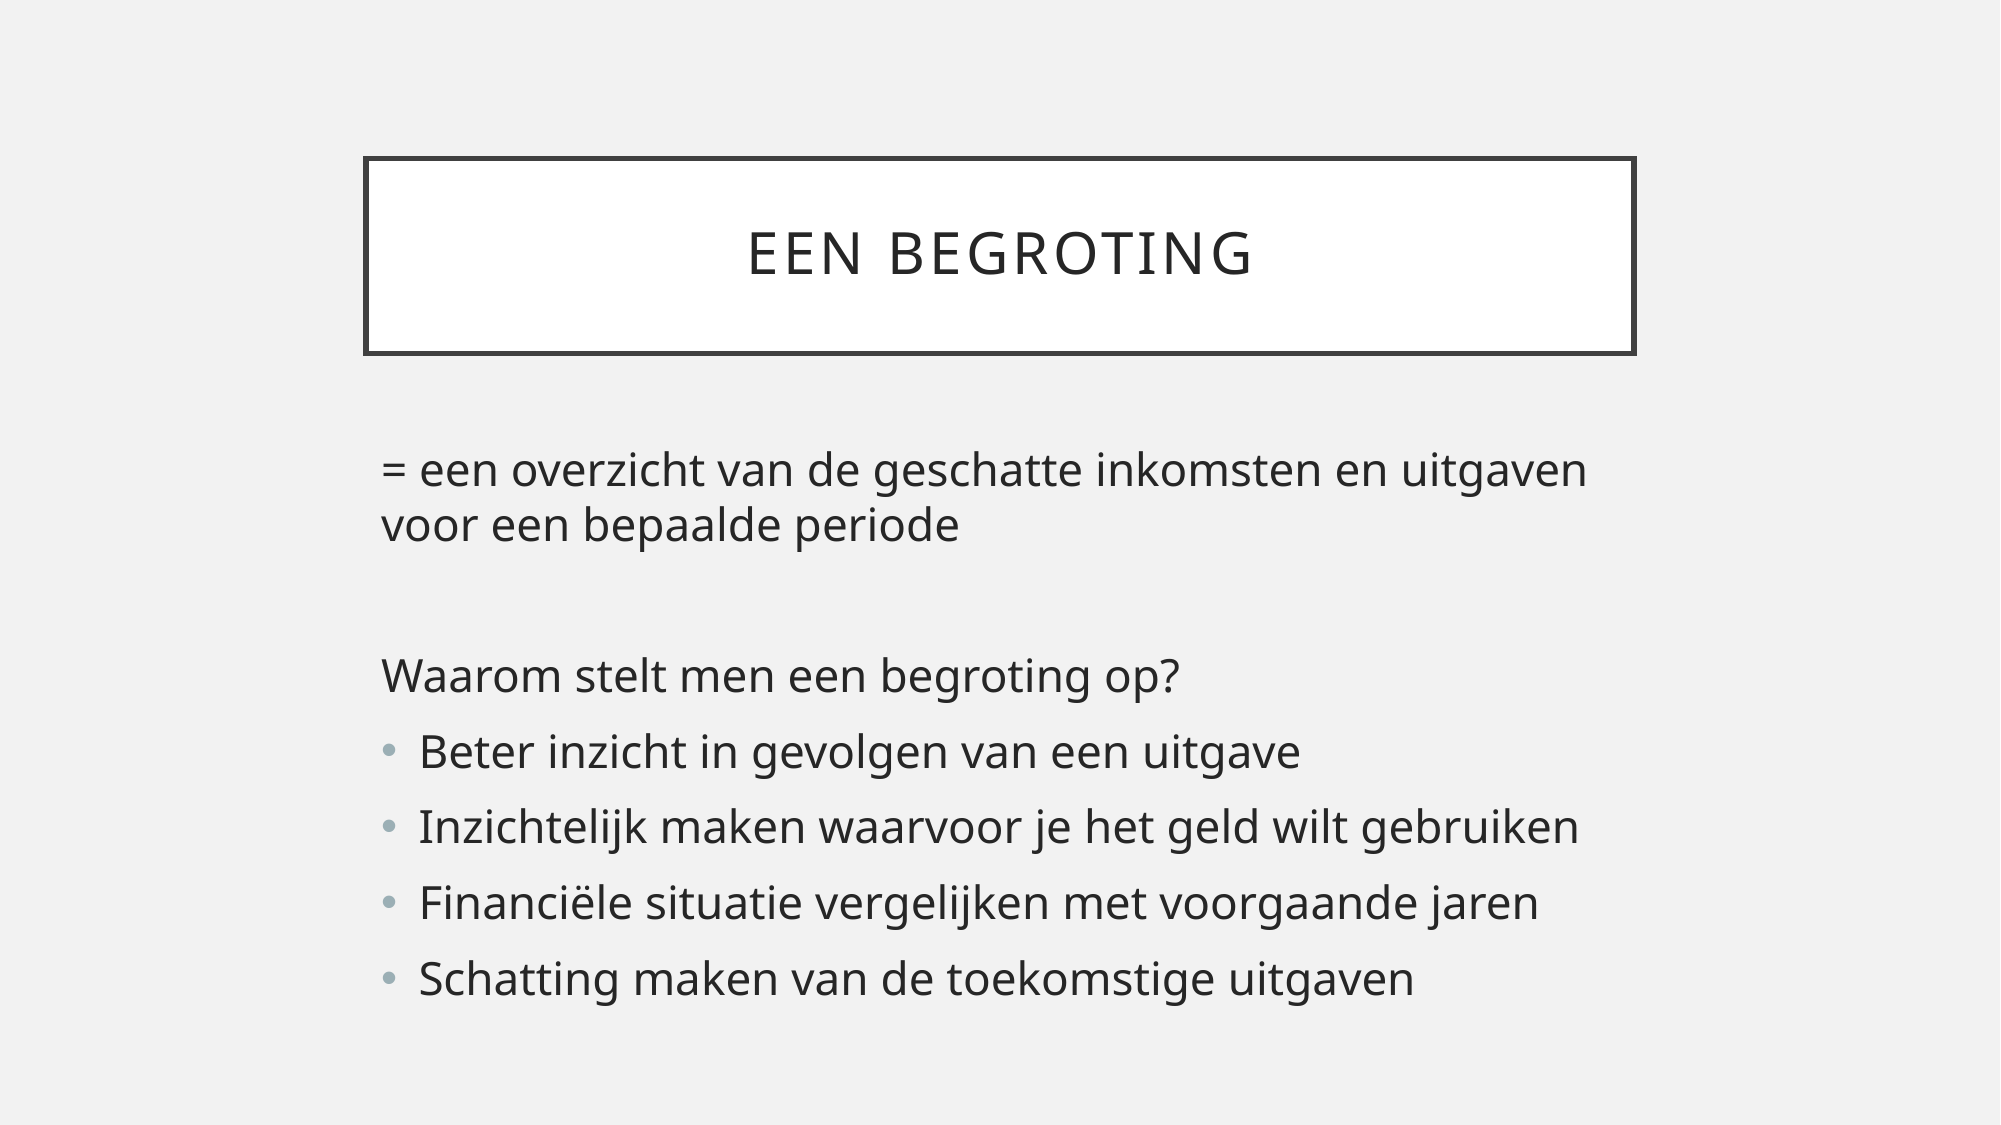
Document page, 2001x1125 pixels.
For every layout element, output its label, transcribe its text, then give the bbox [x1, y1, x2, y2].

title Een begroting [363, 156, 1637, 356]
list = een overzicht van de geschatte inkomsten en uitgaven voor een bepaalde periode Waarom stelt men een begroting op? Beter inzicht in gevolgen van een uitgave Inzichtelijk maken waarvoor je het geld wilt gebruiken Financiële situatie vergelijken met voorgaande jaren Schatting maken van de toekomstige uitgaven [366, 432, 1634, 1106]
